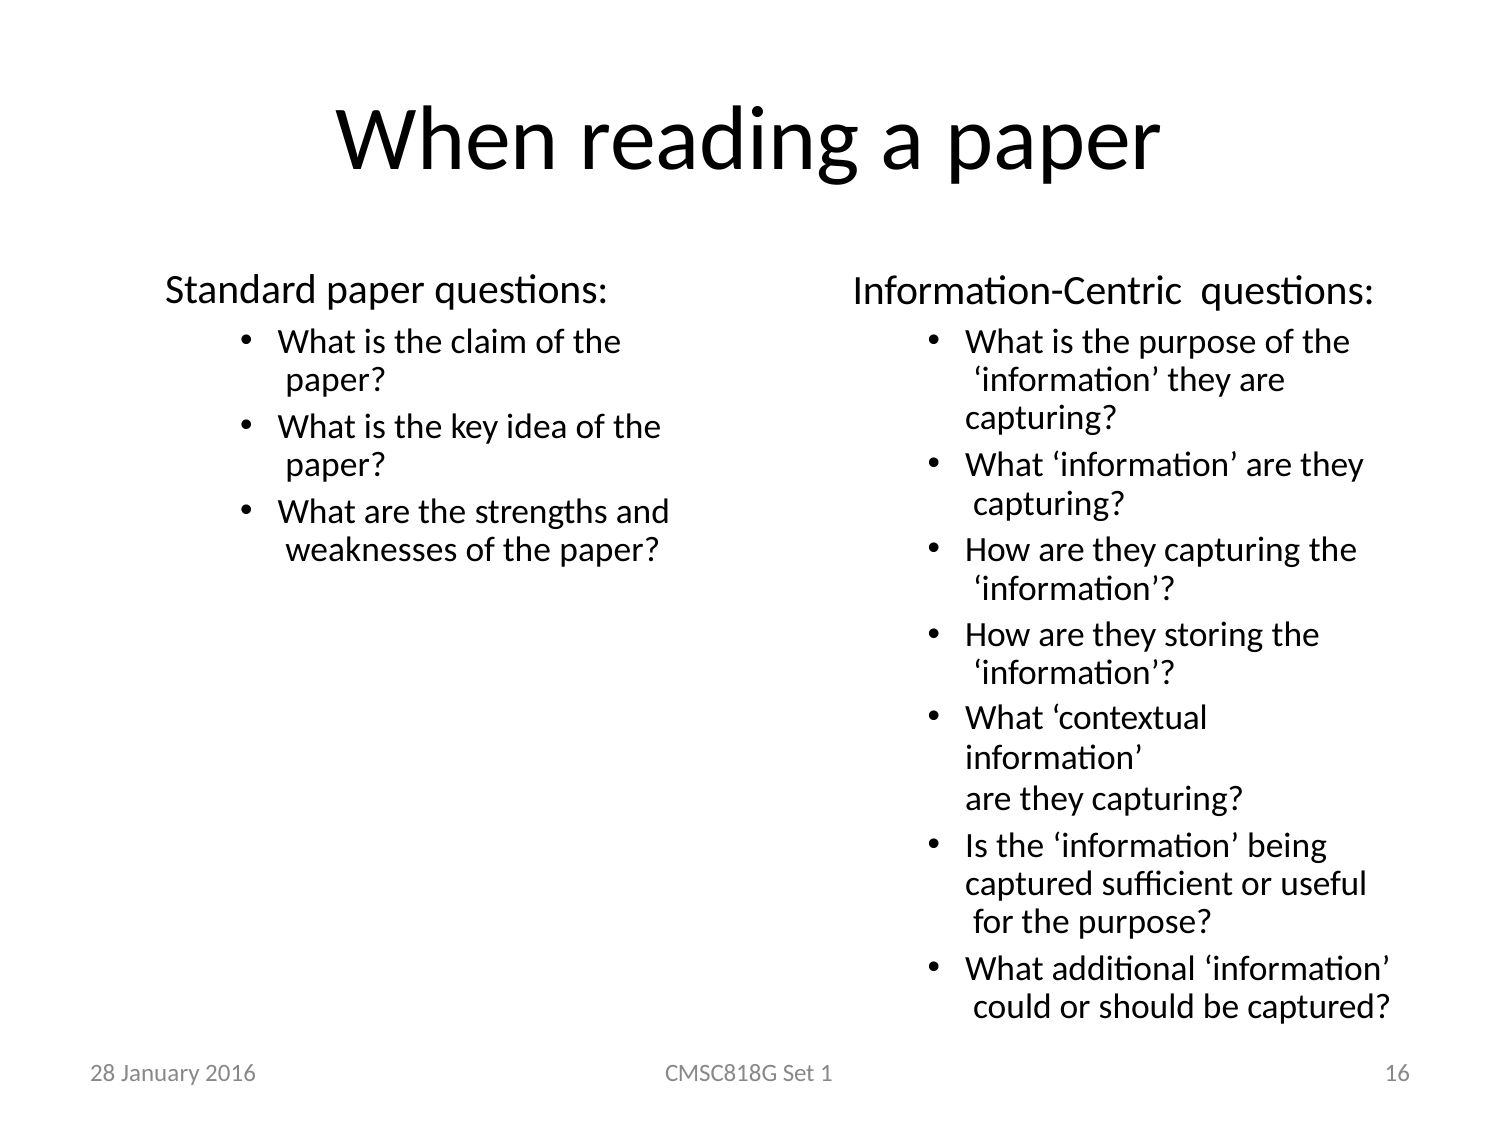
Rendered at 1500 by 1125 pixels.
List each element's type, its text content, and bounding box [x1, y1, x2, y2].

text_box Standard paper questions: What is the claim of the paper? What is the key idea of the paper? What are the strengths and weaknesses of the paper? [162, 262, 673, 569]
slide_number CMSC818G Set 1 [662, 1060, 837, 1125]
footer 28 January 2016 [87, 1060, 258, 1125]
list Information-Centric questions: What is the purpose of the ‘information’ they are capturing? What ‘information’ are they capturing? How are they capturing the ‘information’? How are they storing the ‘information’? What ‘contextual information’ are they capturing? Is the ‘information’ being captured sufficient or useful for the purpose? What additional ‘information’ could or should be captured? [850, 262, 1400, 1027]
title When reading a paper [264, 77, 1236, 266]
slide_number 16 [1380, 1060, 1415, 1125]
